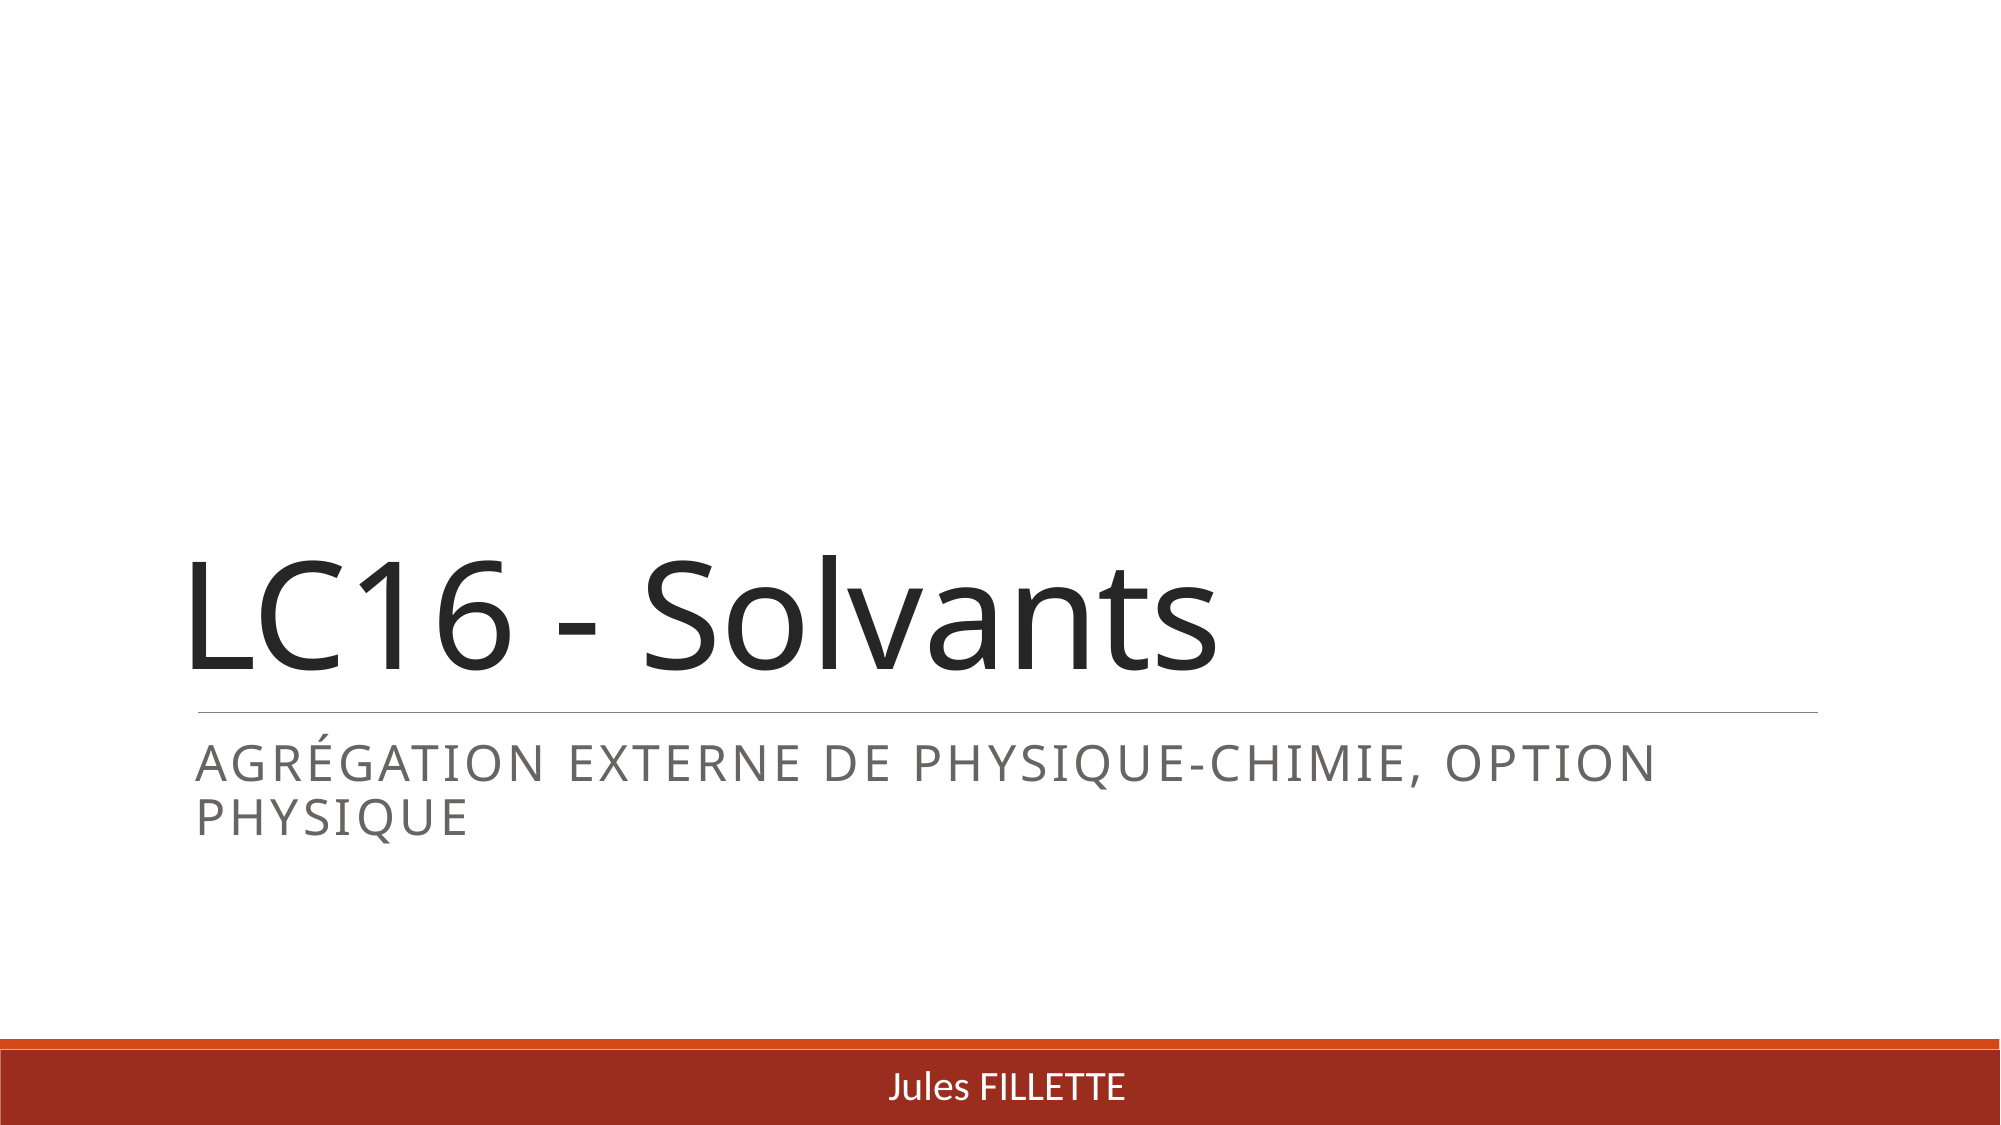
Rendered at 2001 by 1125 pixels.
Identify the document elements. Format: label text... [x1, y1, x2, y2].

text_box Jules FILLETTE [0, 1056, 2000, 1125]
subtitle Agrégation externe de Physique-chimie, option Physique [180, 730, 1831, 919]
title LC16 - Solvants [163, 122, 1848, 708]
